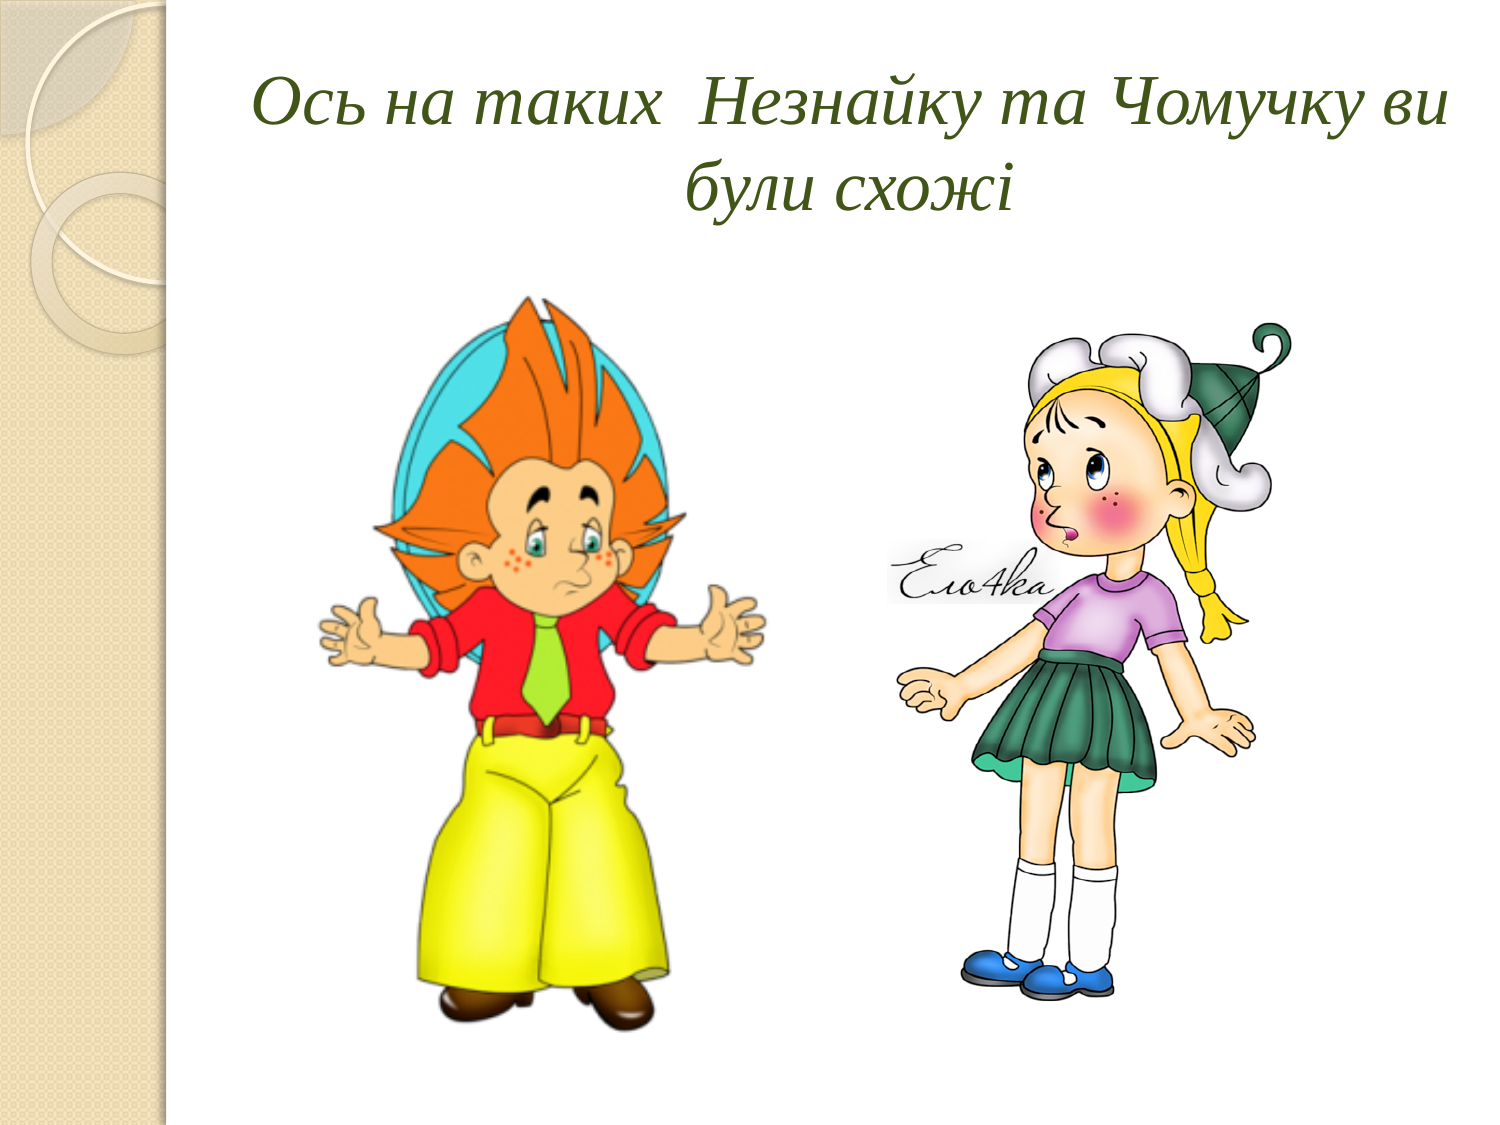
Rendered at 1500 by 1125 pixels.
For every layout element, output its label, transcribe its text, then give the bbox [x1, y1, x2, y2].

picture [887, 314, 1312, 1017]
title Ось на таких Незнайку та Чомучку ви були схожі [235, 45, 1466, 233]
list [300, 278, 786, 1036]
